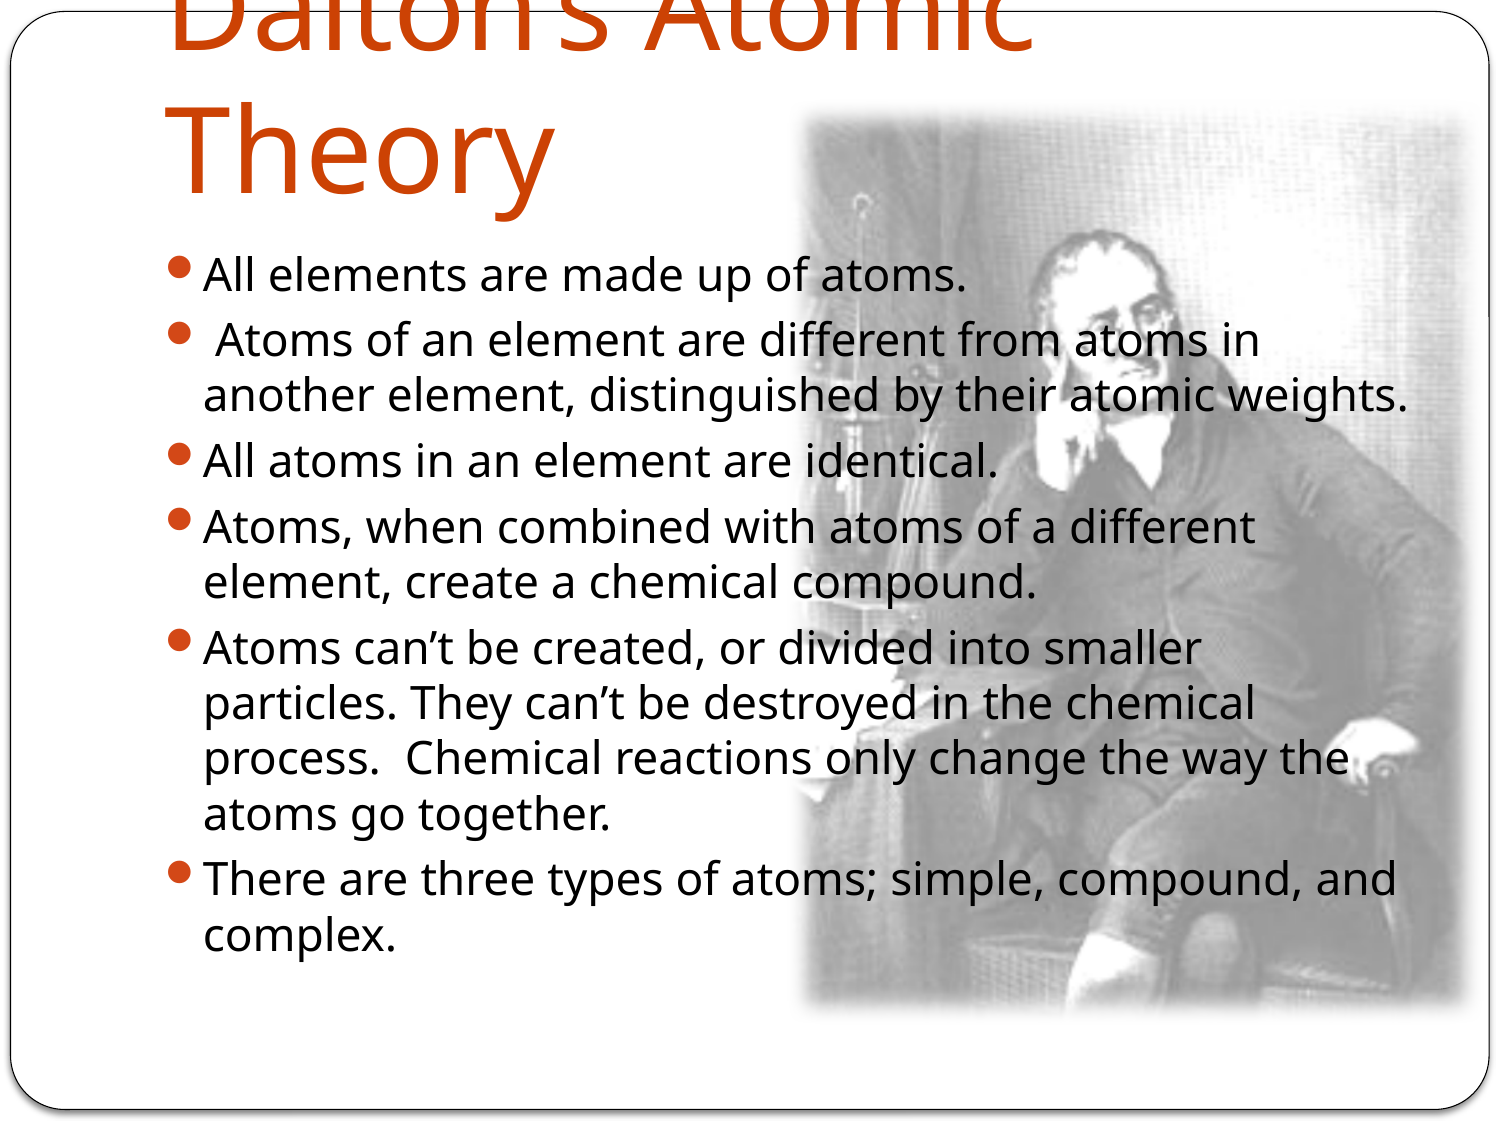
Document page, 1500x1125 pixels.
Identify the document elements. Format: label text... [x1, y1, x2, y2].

picture [787, 99, 1484, 1026]
list All elements are made up of atoms. Atoms of an element are different from atoms in another element, distinguished by their atomic weights. All atoms in an element are identical. Atoms, when combined with atoms of a different element, create a chemical compound. Atoms can’t be created, or divided into smaller particles. They can’t be destroyed in the chemical process. Chemical reactions only change the way the atoms go together. There are three types of atoms; simple, compound, and complex. [150, 237, 781, 988]
title Dalton’s Atomic Theory [150, 45, 1425, 233]
